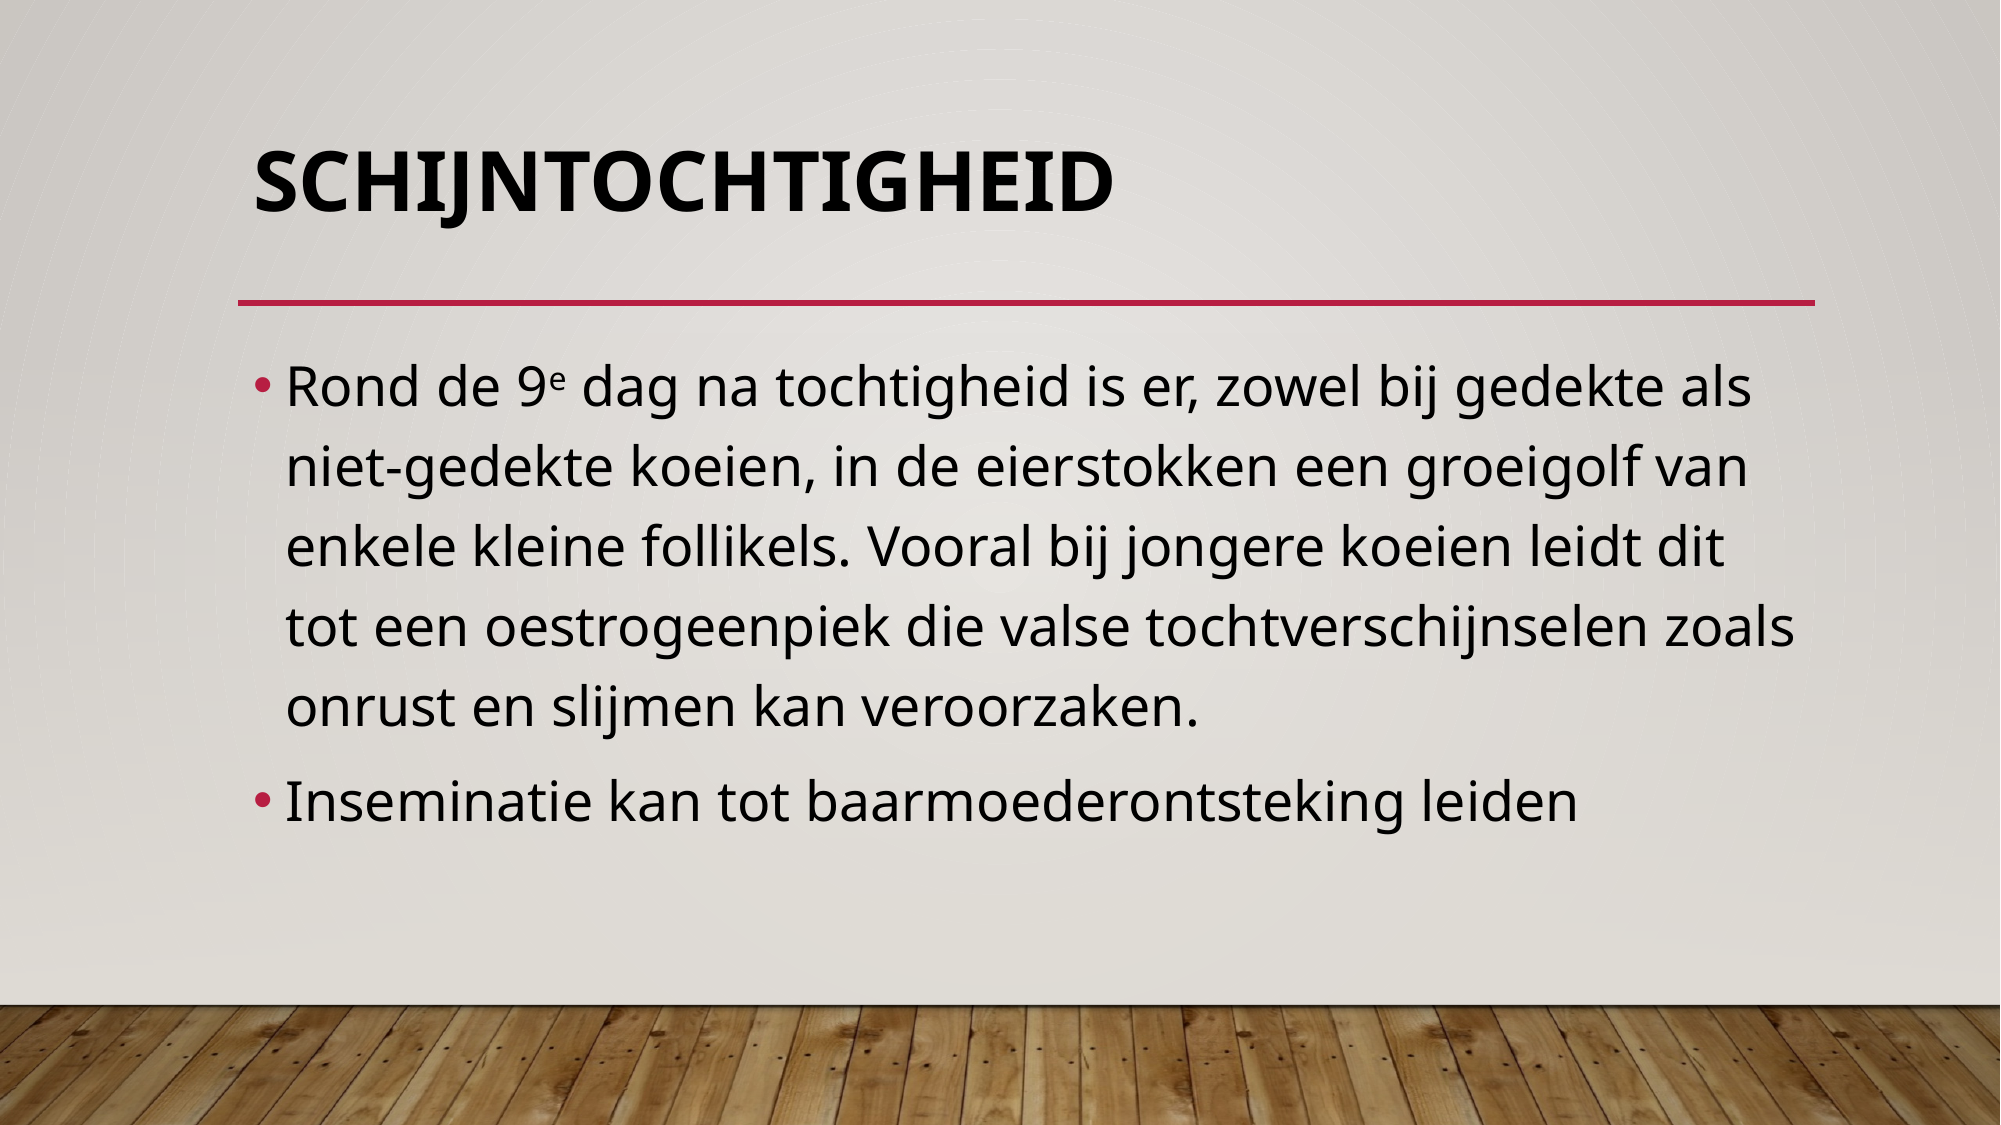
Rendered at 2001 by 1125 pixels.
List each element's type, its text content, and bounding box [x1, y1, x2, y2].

title schijntochtigheid [238, 131, 1814, 305]
list Rond de 9e dag na tochtigheid is er, zowel bij gedekte als niet-gedekte koeien, in de eierstokken een groeigolf van enkele kleine follikels. Vooral bij jongere koeien leidt dit tot een oestrogeenpiek die valse tochtverschijnselen zoals onrust en slijmen kan veroorzaken. Inseminatie kan tot baarmoederontsteking leiden [238, 330, 1814, 897]
picture [0, 1005, 2000, 1125]
